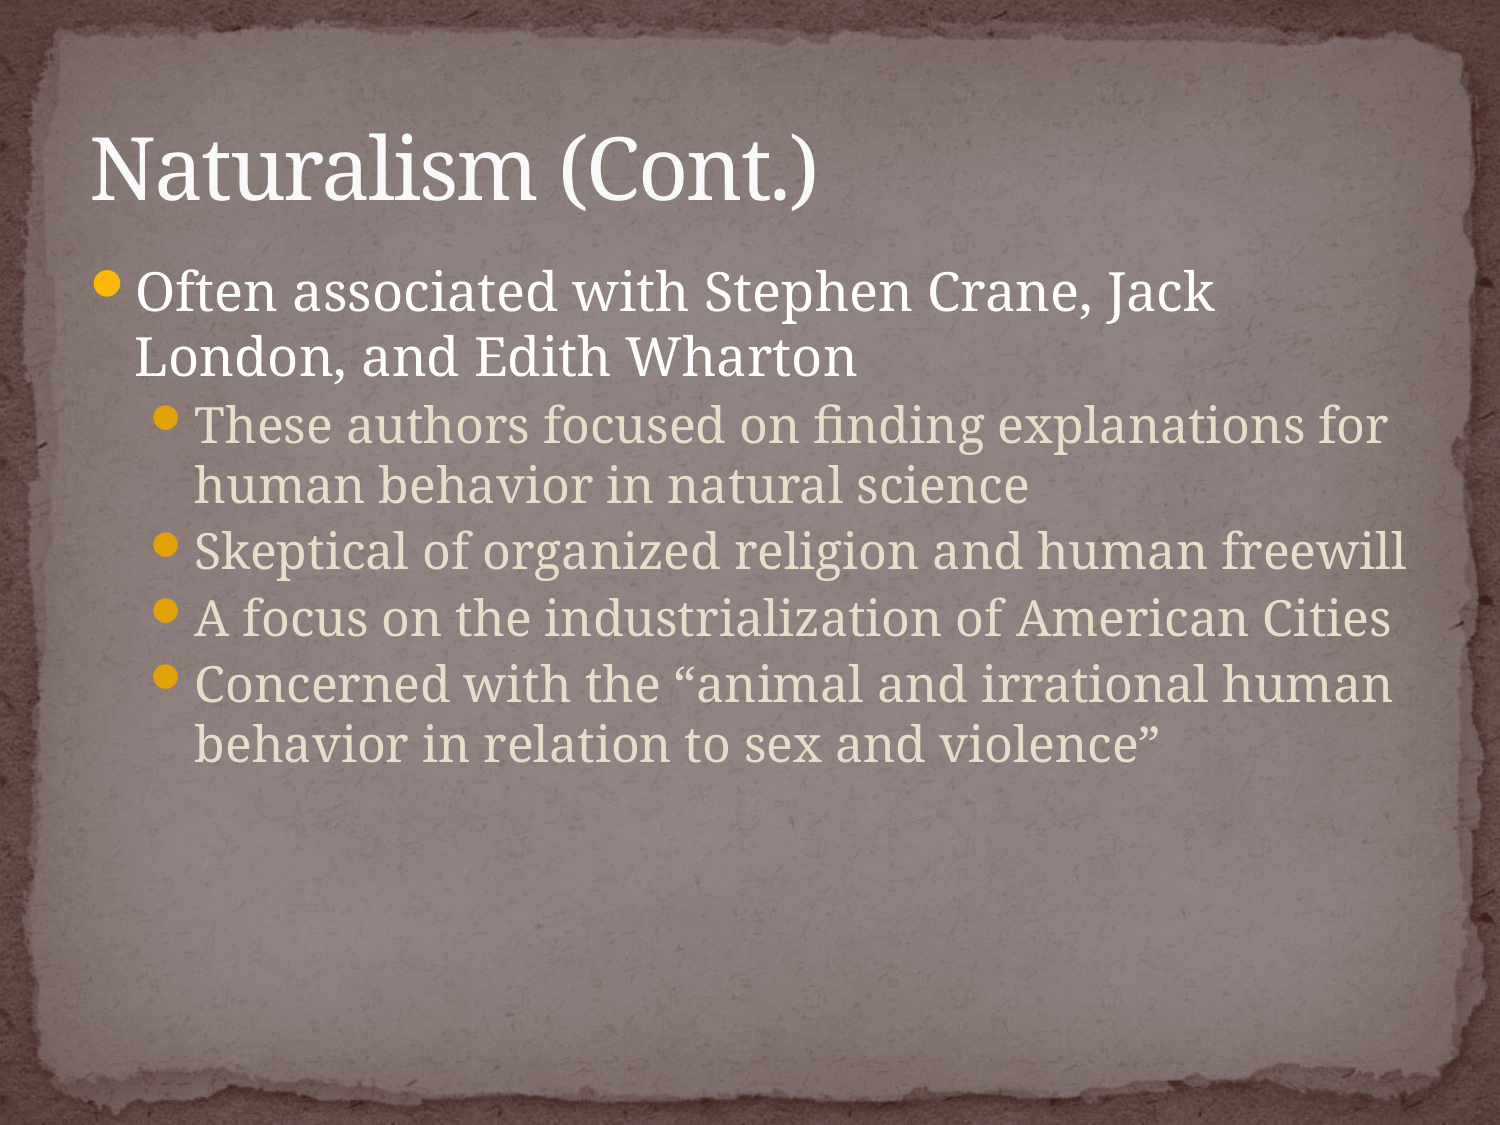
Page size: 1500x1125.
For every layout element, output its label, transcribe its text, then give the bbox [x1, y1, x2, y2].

title Naturalism (Cont.) [74, 24, 1425, 225]
list Often associated with Stephen Crane, Jack London, and Edith Wharton These authors focused on finding explanations for human behavior in natural science Skeptical of organized religion and human freewill A focus on the industrialization of American Cities Concerned with the “animal and irrational human behavior in relation to sex and violence” [75, 249, 1425, 1000]
